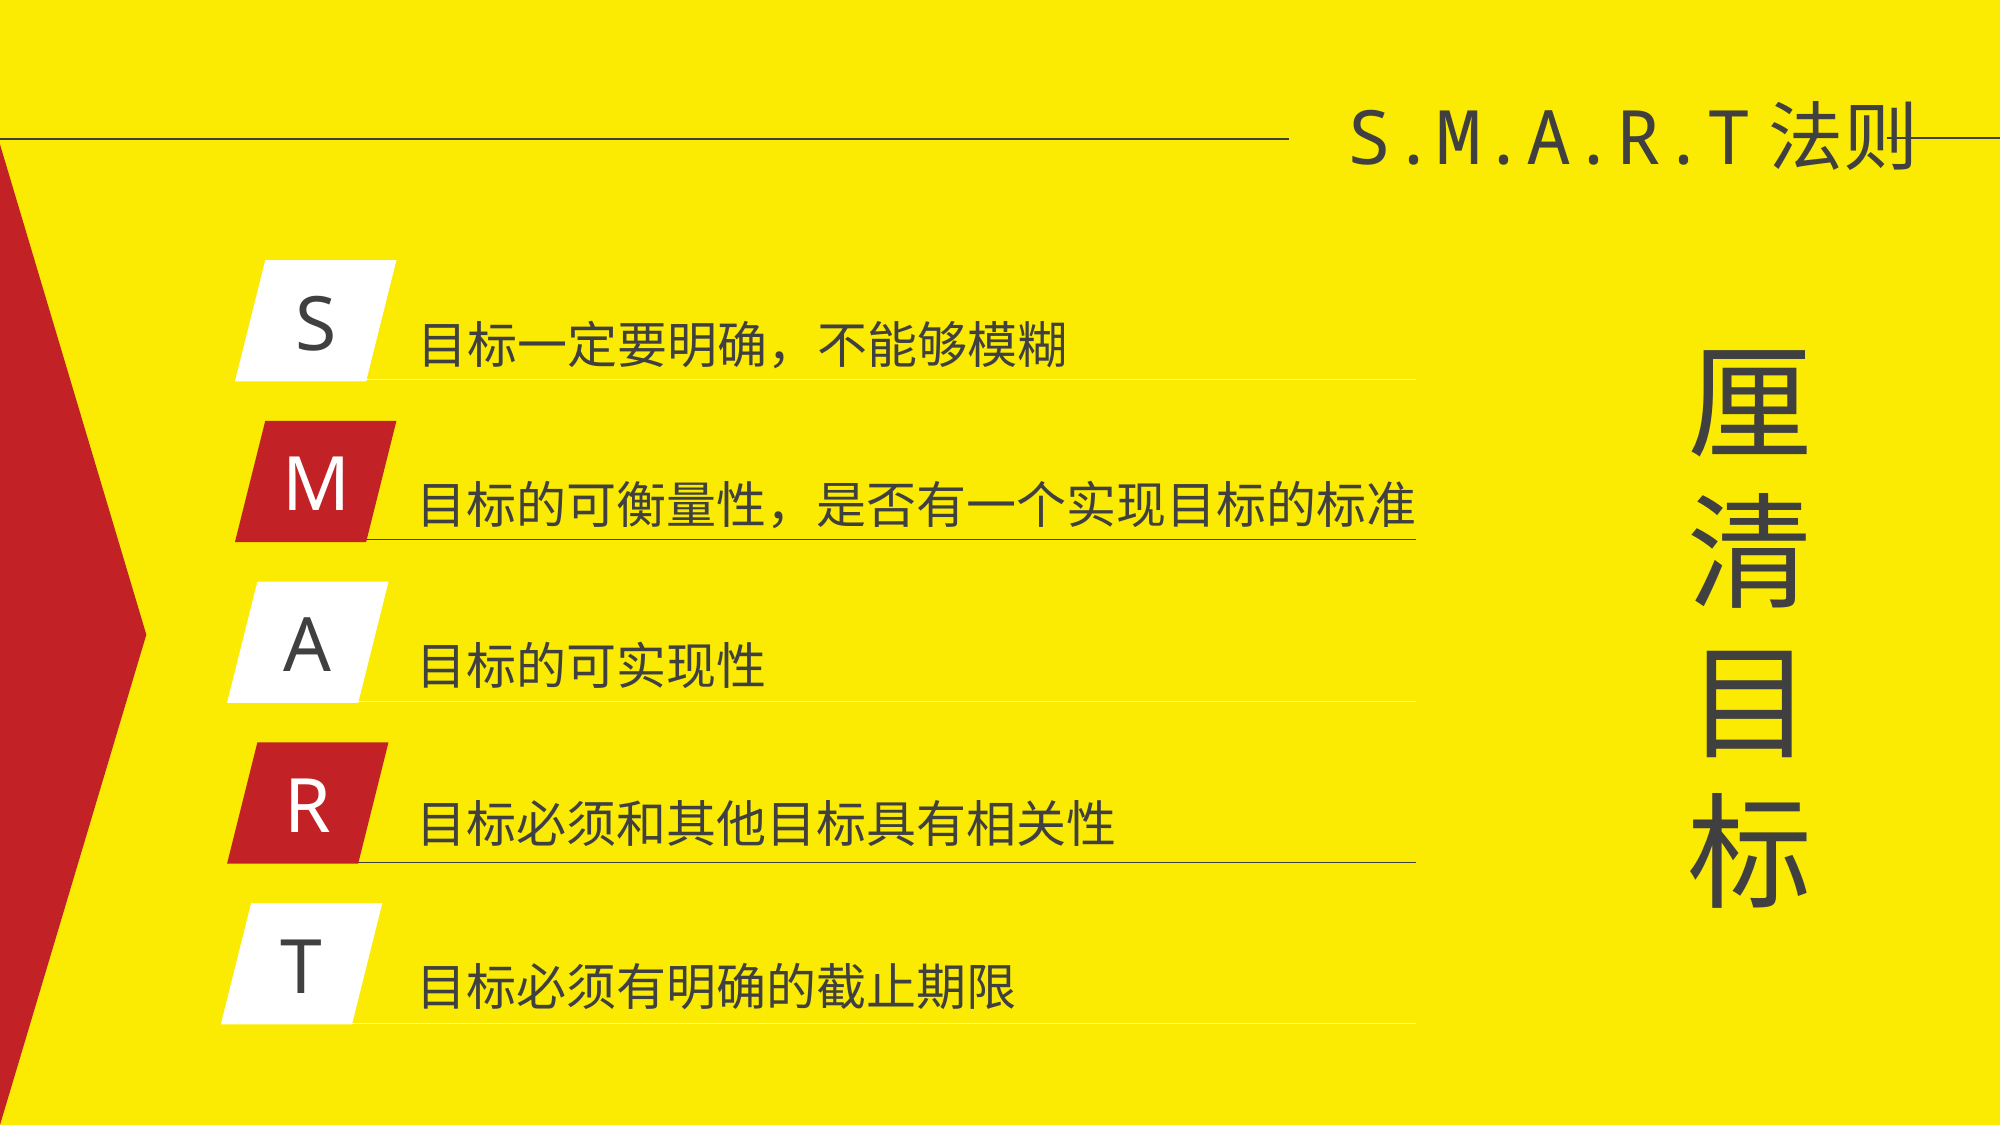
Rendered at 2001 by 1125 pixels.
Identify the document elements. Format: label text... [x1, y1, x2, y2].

text_box S.M.A.R.T法则 [1331, 82, 2000, 188]
text_box M [264, 428, 368, 534]
text_box [233, 259, 398, 383]
text_box A [256, 589, 359, 694]
text_box R [256, 750, 359, 855]
text_box T [250, 910, 353, 1016]
text_box 厘清目标 [1672, 316, 1769, 932]
text_box 目标必须有明确的截止期限 [401, 948, 1442, 1023]
text_box [233, 419, 398, 544]
text_box [219, 902, 384, 1026]
text_box [225, 741, 390, 865]
text_box S [264, 267, 368, 373]
text_box [225, 580, 390, 705]
text_box 目标一定要明确，不能够模糊 [403, 306, 1227, 379]
text_box 目标的可实现性 [401, 626, 1442, 702]
text_box [0, 144, 148, 1125]
text_box 目标的可衡量性，是否有一个实现目标的标准 [401, 466, 1442, 542]
text_box 目标必须和其他目标具有相关性 [401, 785, 1442, 860]
